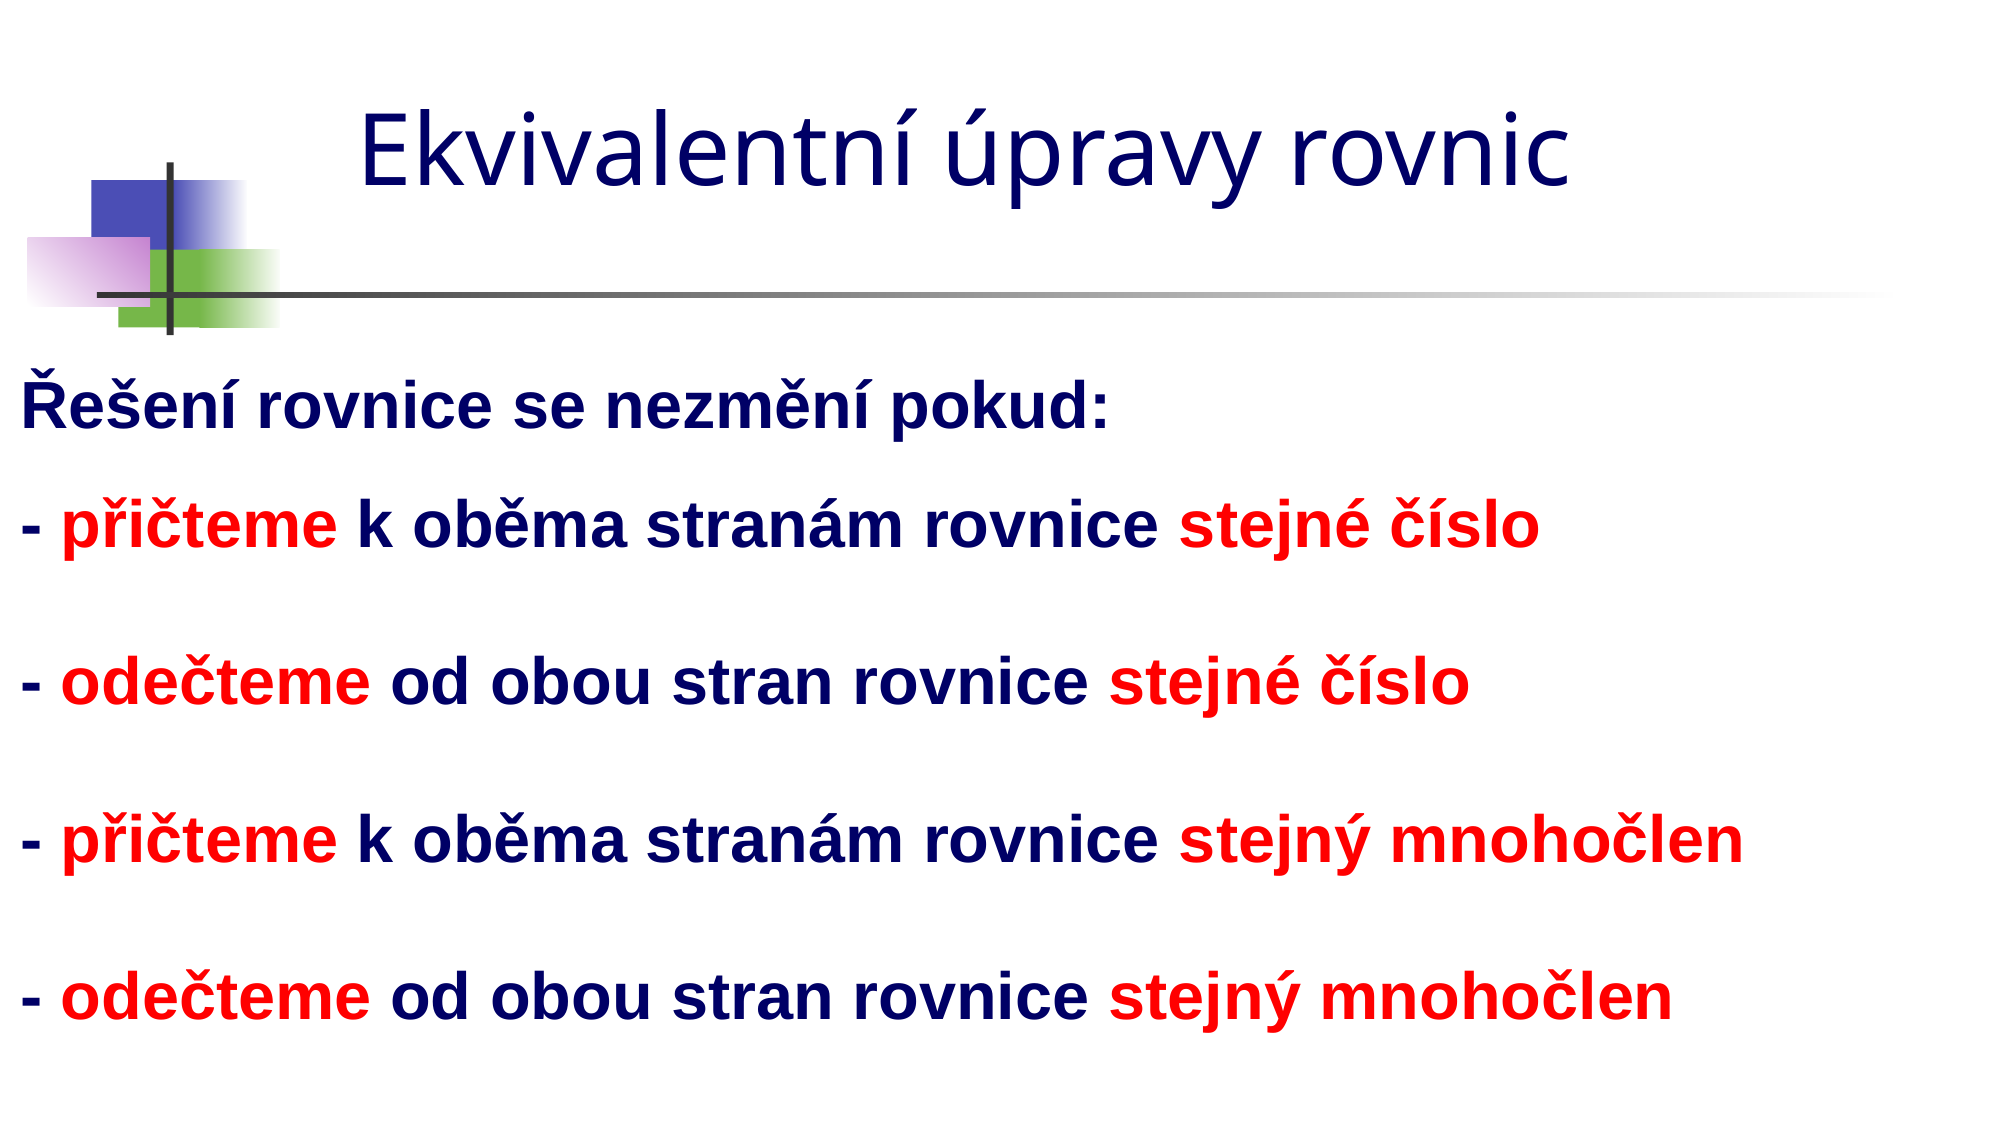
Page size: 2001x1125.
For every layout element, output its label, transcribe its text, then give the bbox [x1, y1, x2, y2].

text_box Řešení rovnice se nezmění pokud: [0, 354, 1221, 451]
text_box - přičteme k oběma stranám rovnice stejné číslo [0, 472, 2000, 569]
text_box - odečteme od obou stran rovnice stejné číslo [0, 629, 2000, 726]
text_box - odečteme od obou stran rovnice stejný mnohočlen [0, 944, 2000, 1041]
text_box - přičteme k oběma stranám rovnice stejný mnohočlen [0, 787, 2000, 884]
title Ekvivalentní úpravy rovnic [172, 58, 1757, 232]
